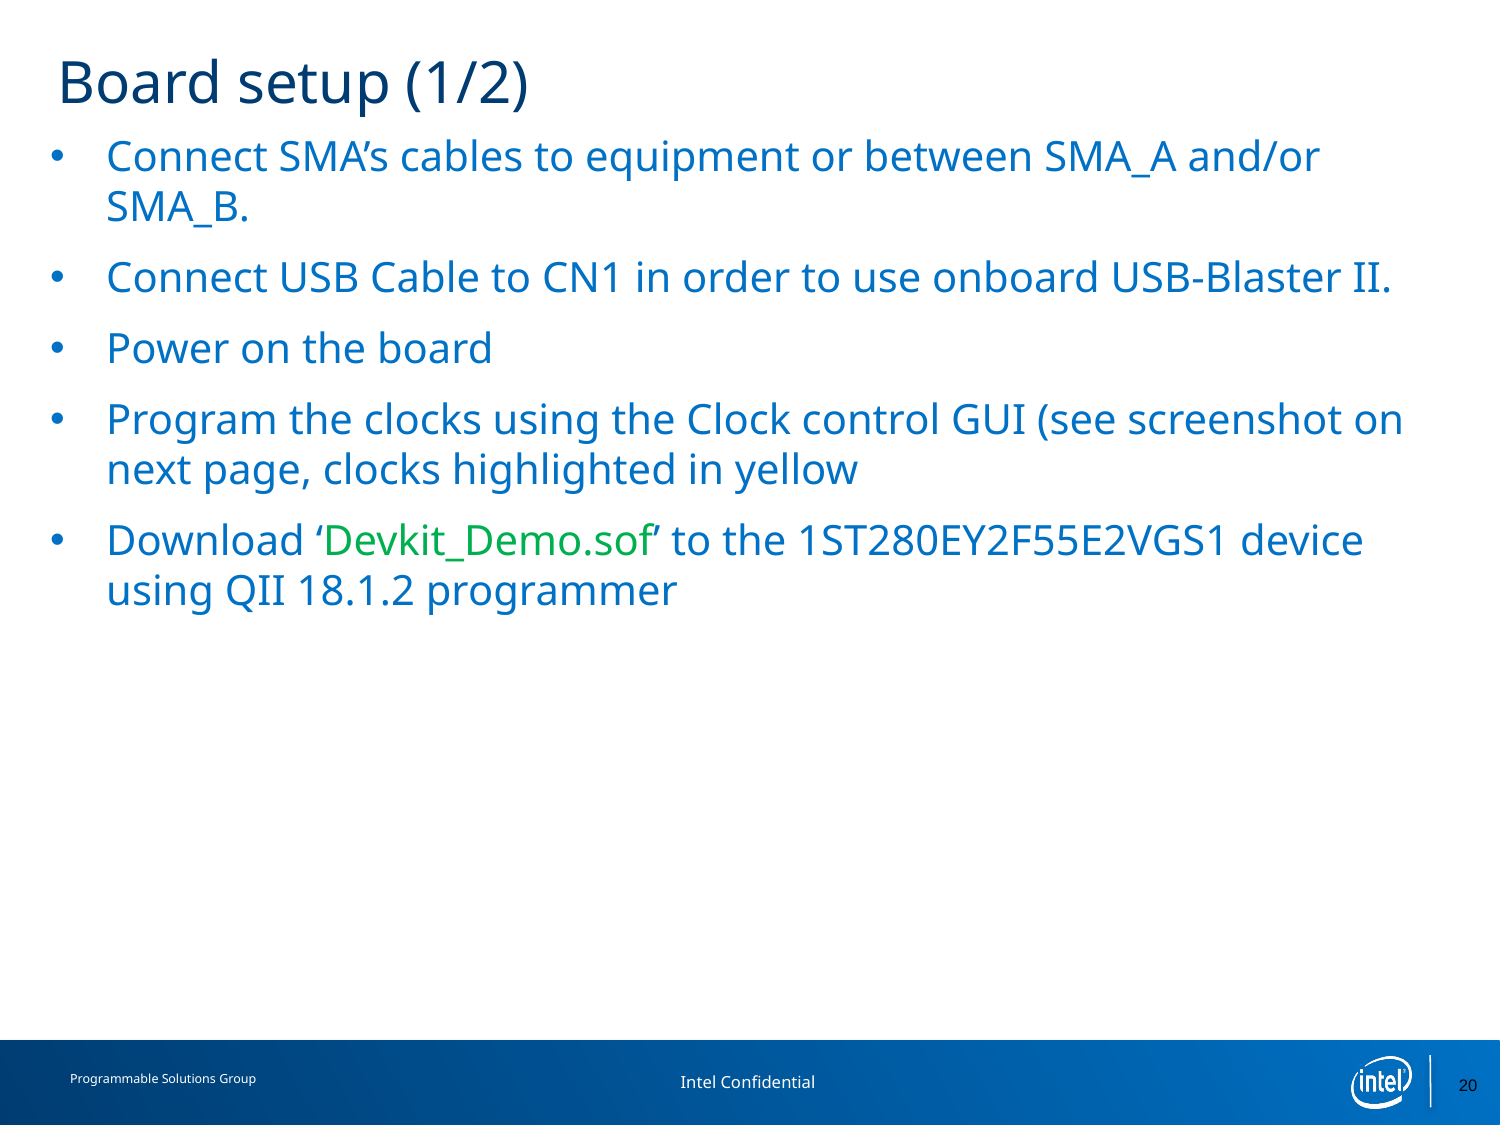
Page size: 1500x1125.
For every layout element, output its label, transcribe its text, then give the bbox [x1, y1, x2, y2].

slide_number 20 [1127, 1055, 1478, 1116]
title Board setup (1/2) [57, 44, 1425, 195]
list Connect SMA’s cables to equipment or between SMA_A and/or SMA_B. Connect USB Cable to CN1 in order to use onboard USB-Blaster II. Power on the board Program the clocks using the Clock control GUI (see screenshot on next page, clocks highlighted in yellow Download ‘Devkit_Demo.sof’ to the 1ST280EY2F55E2VGS1 device using QII 18.1.2 programmer [50, 130, 1418, 981]
